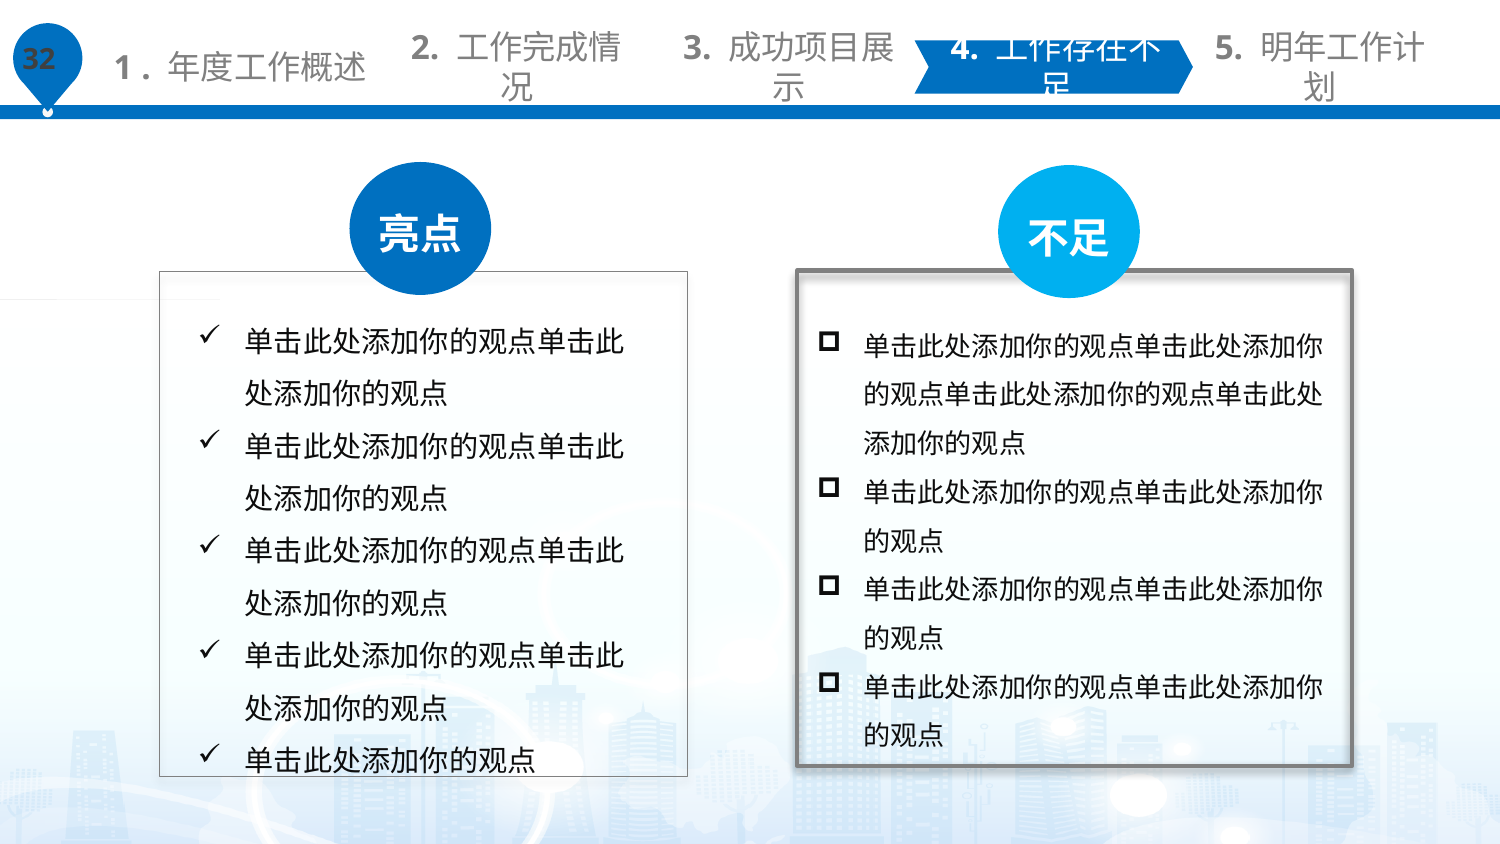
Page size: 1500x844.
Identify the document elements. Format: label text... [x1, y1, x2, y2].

text_box 5. 明年工作计划 [1205, 26, 1436, 107]
picture [0, 0, 1500, 105]
text_box 单击此处添加你的观点单击此处添加你的观点 单击此处添加你的观点单击此处添加你的观点 单击此处添加你的观点单击此处添加你的观点 单击此处添加你的观点单击此处添加你的观点 单击此处添加你的观点 [183, 298, 668, 785]
text_box [0, 120, 1500, 844]
text_box 2. 工作完成情况 [401, 26, 632, 107]
text_box 单击此处添加你的观点单击此处添加你的观点单击此处添加你的观点单击此处添加你的观点 单击此处添加你的观点单击此处添加你的观点 单击此处添加你的观点单击此处添加你的观点 单击此处添加你的观点单击此处添加你的观点 [802, 305, 1341, 759]
text_box 不足 [998, 165, 1140, 299]
text_box [159, 271, 688, 777]
text_box [1172, 38, 1195, 96]
text_box 3. 成功项目展示 [673, 26, 905, 107]
text_box 1 . 年度工作概述 [100, 46, 380, 87]
text_box 4. 工作存在不足 [941, 26, 1172, 107]
text_box [912, 38, 941, 96]
text_box 亮点 [349, 161, 492, 295]
text_box [797, 270, 1353, 766]
